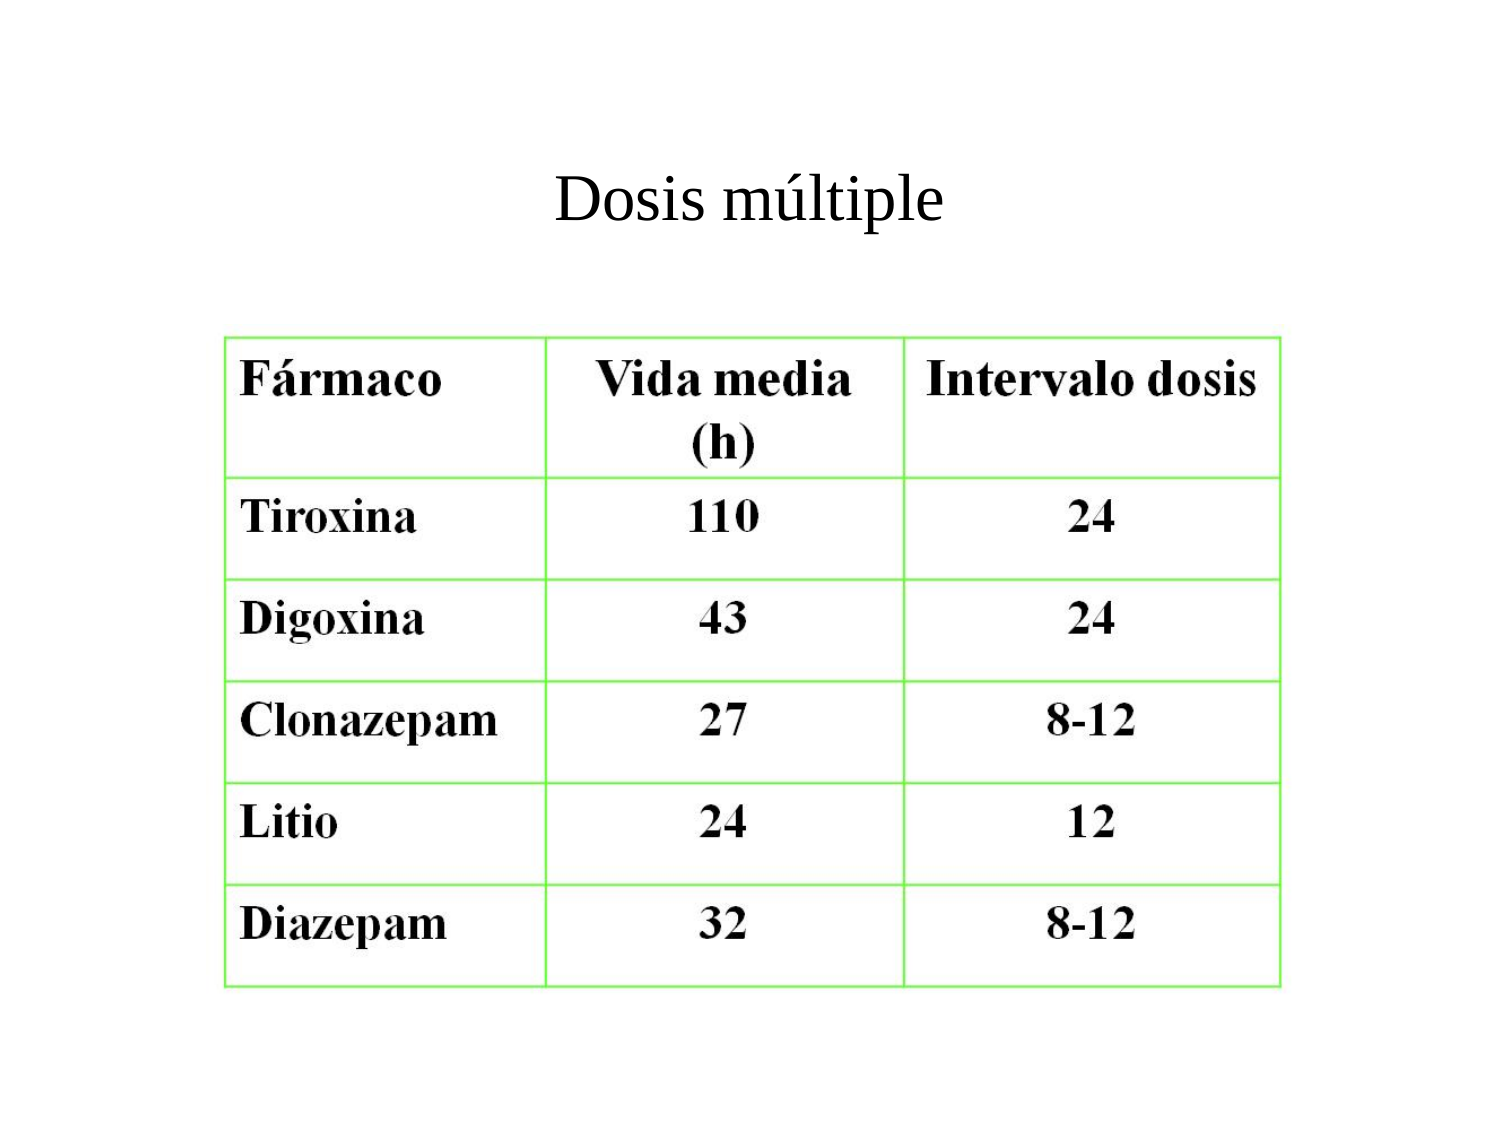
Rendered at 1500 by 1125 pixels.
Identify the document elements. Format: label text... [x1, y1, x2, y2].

title Dosis múltiple [112, 99, 1388, 288]
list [206, 324, 1294, 1001]
